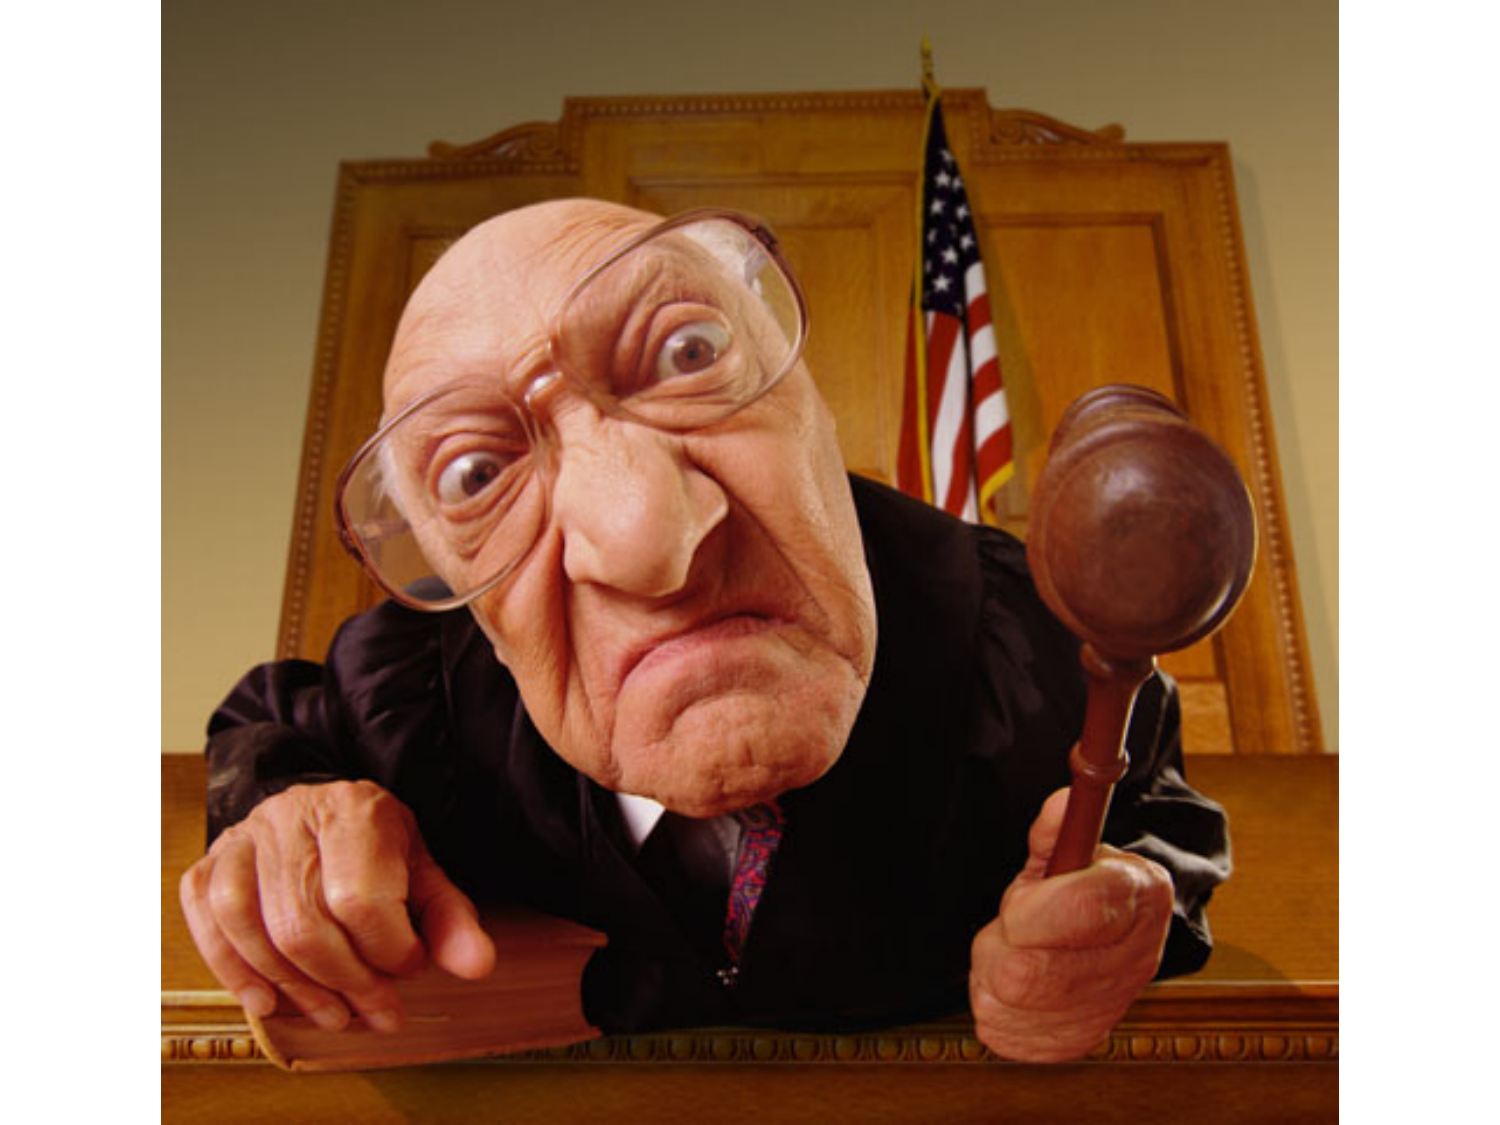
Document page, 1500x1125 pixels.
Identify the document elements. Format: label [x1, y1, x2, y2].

picture [161, 0, 1339, 1125]
